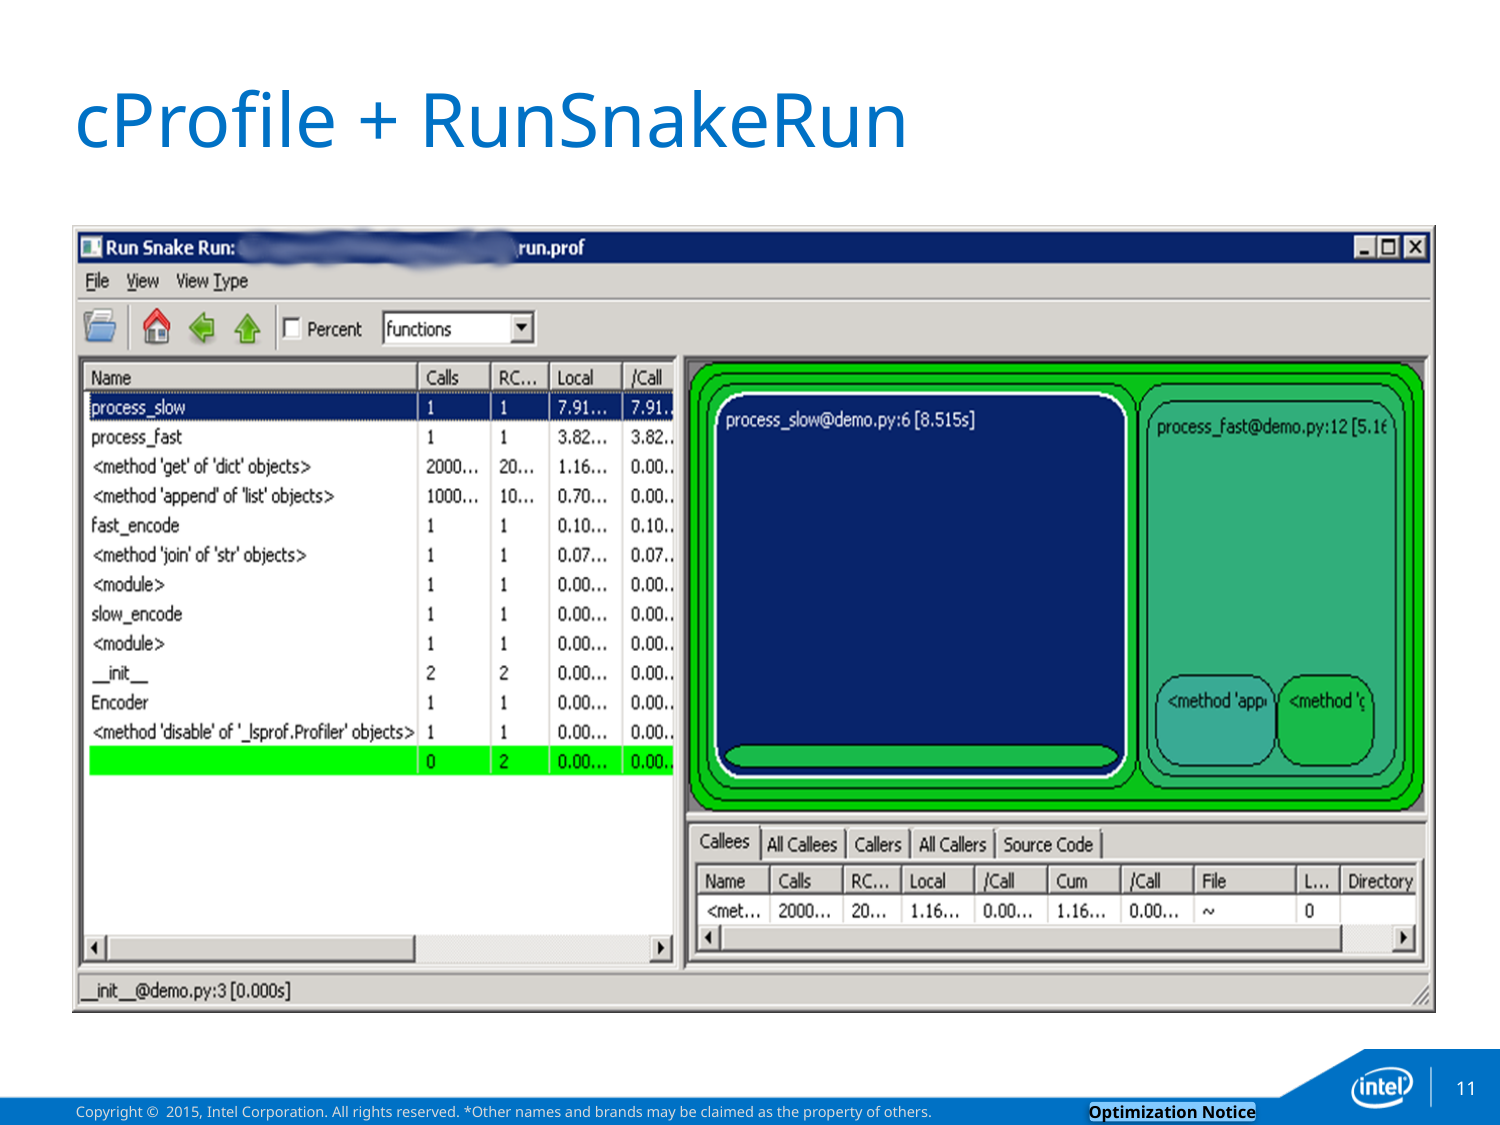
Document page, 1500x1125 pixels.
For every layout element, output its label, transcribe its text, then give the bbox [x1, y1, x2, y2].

title cProfile + RunSnakeRun [74, 72, 1425, 224]
slide_number 11 [1406, 1059, 1478, 1119]
picture [72, 225, 1437, 1013]
picture [0, 1049, 1500, 1125]
